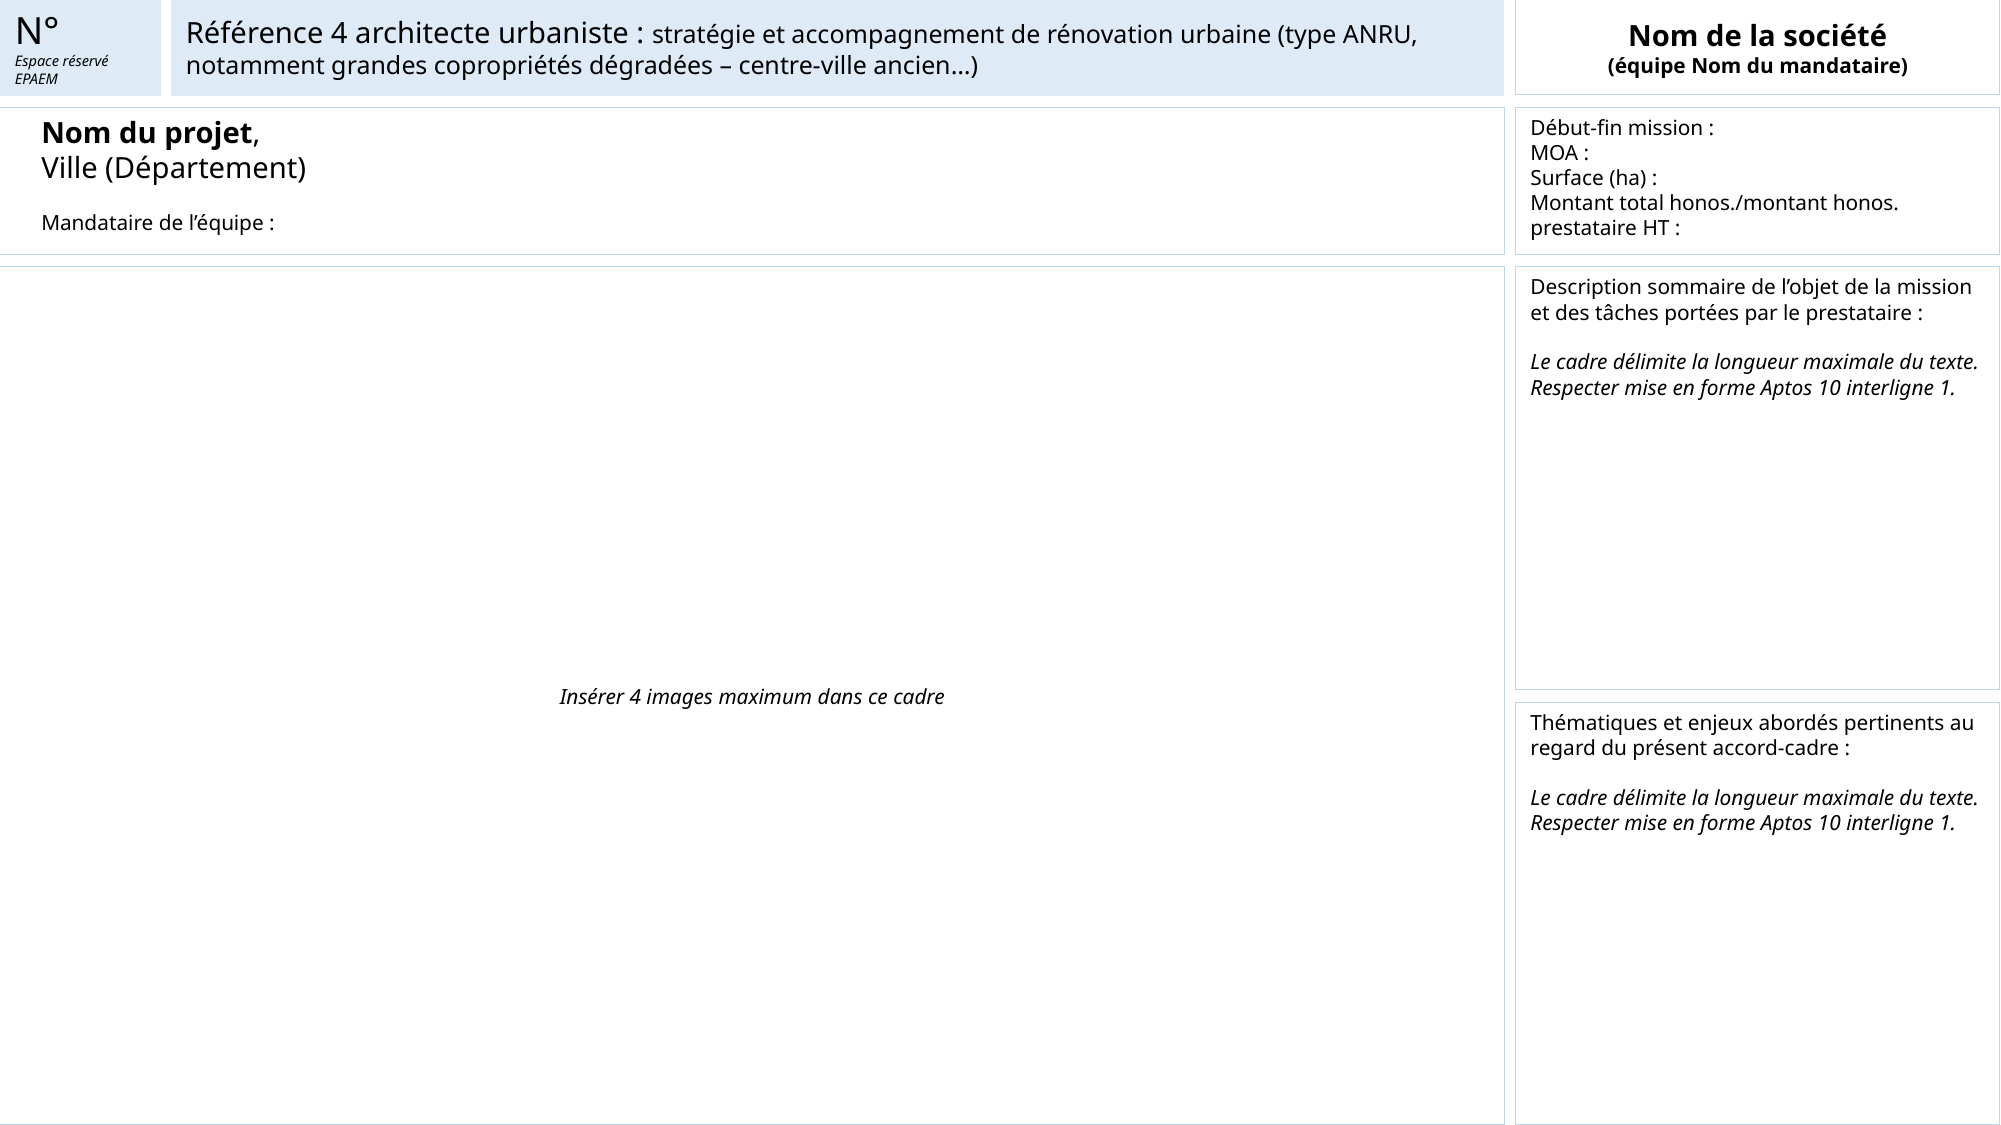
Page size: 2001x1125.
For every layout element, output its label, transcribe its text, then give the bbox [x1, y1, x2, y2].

text_box Référence 4 architecte urbaniste : stratégie et accompagnement de rénovation urbaine (type ANRU, notamment grandes copropriétés dégradées – centre-ville ancien…) [171, 0, 1505, 96]
text_box Nom de la société (équipe Nom du mandataire) [1515, 0, 2000, 95]
text_box Insérer 4 images maximum dans ce cadre [0, 266, 1505, 1125]
text_box Thématiques et enjeux abordés pertinents au regard du présent accord-cadre : Le cadre délimite la longueur maximale du texte. Respecter mise en forme Aptos 10 interligne 1. [1515, 702, 2000, 1125]
text_box Description sommaire de l’objet de la mission et des tâches portées par le prestataire : Le cadre délimite la longueur maximale du texte. Respecter mise en forme Aptos 10 interligne 1. [1515, 266, 2000, 690]
text_box Début-fin mission : MOA : Surface (ha) : Montant total honos./montant honos. prestataire HT : [1515, 107, 2000, 255]
text_box Nom du projet, Ville (Département) Mandataire de l’équipe : [0, 107, 1505, 255]
text_box N° Espace réservé EPAEM [0, 0, 162, 96]
